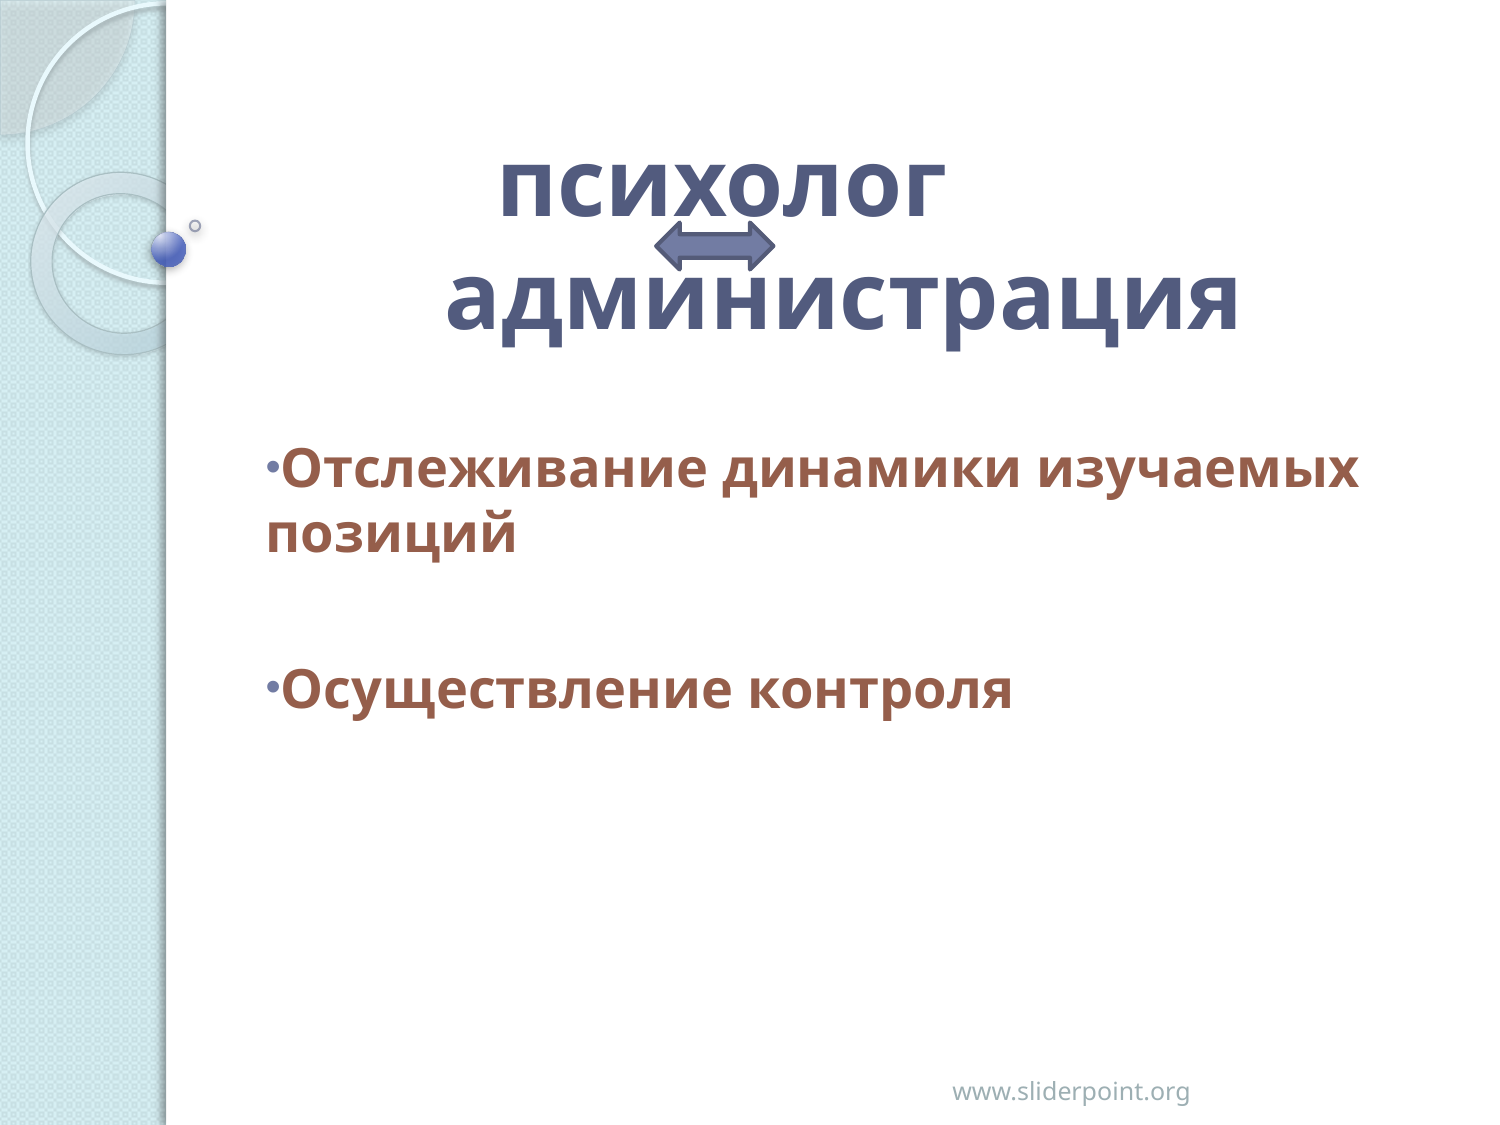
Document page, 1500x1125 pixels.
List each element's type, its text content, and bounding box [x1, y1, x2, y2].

title психолог администрация [188, 70, 1500, 401]
subtitle Отслеживание динамики изучаемых позиций Осуществление контроля [246, 433, 1430, 727]
footer www.sliderpoint.org [937, 1034, 1413, 1113]
text_box [654, 220, 776, 272]
